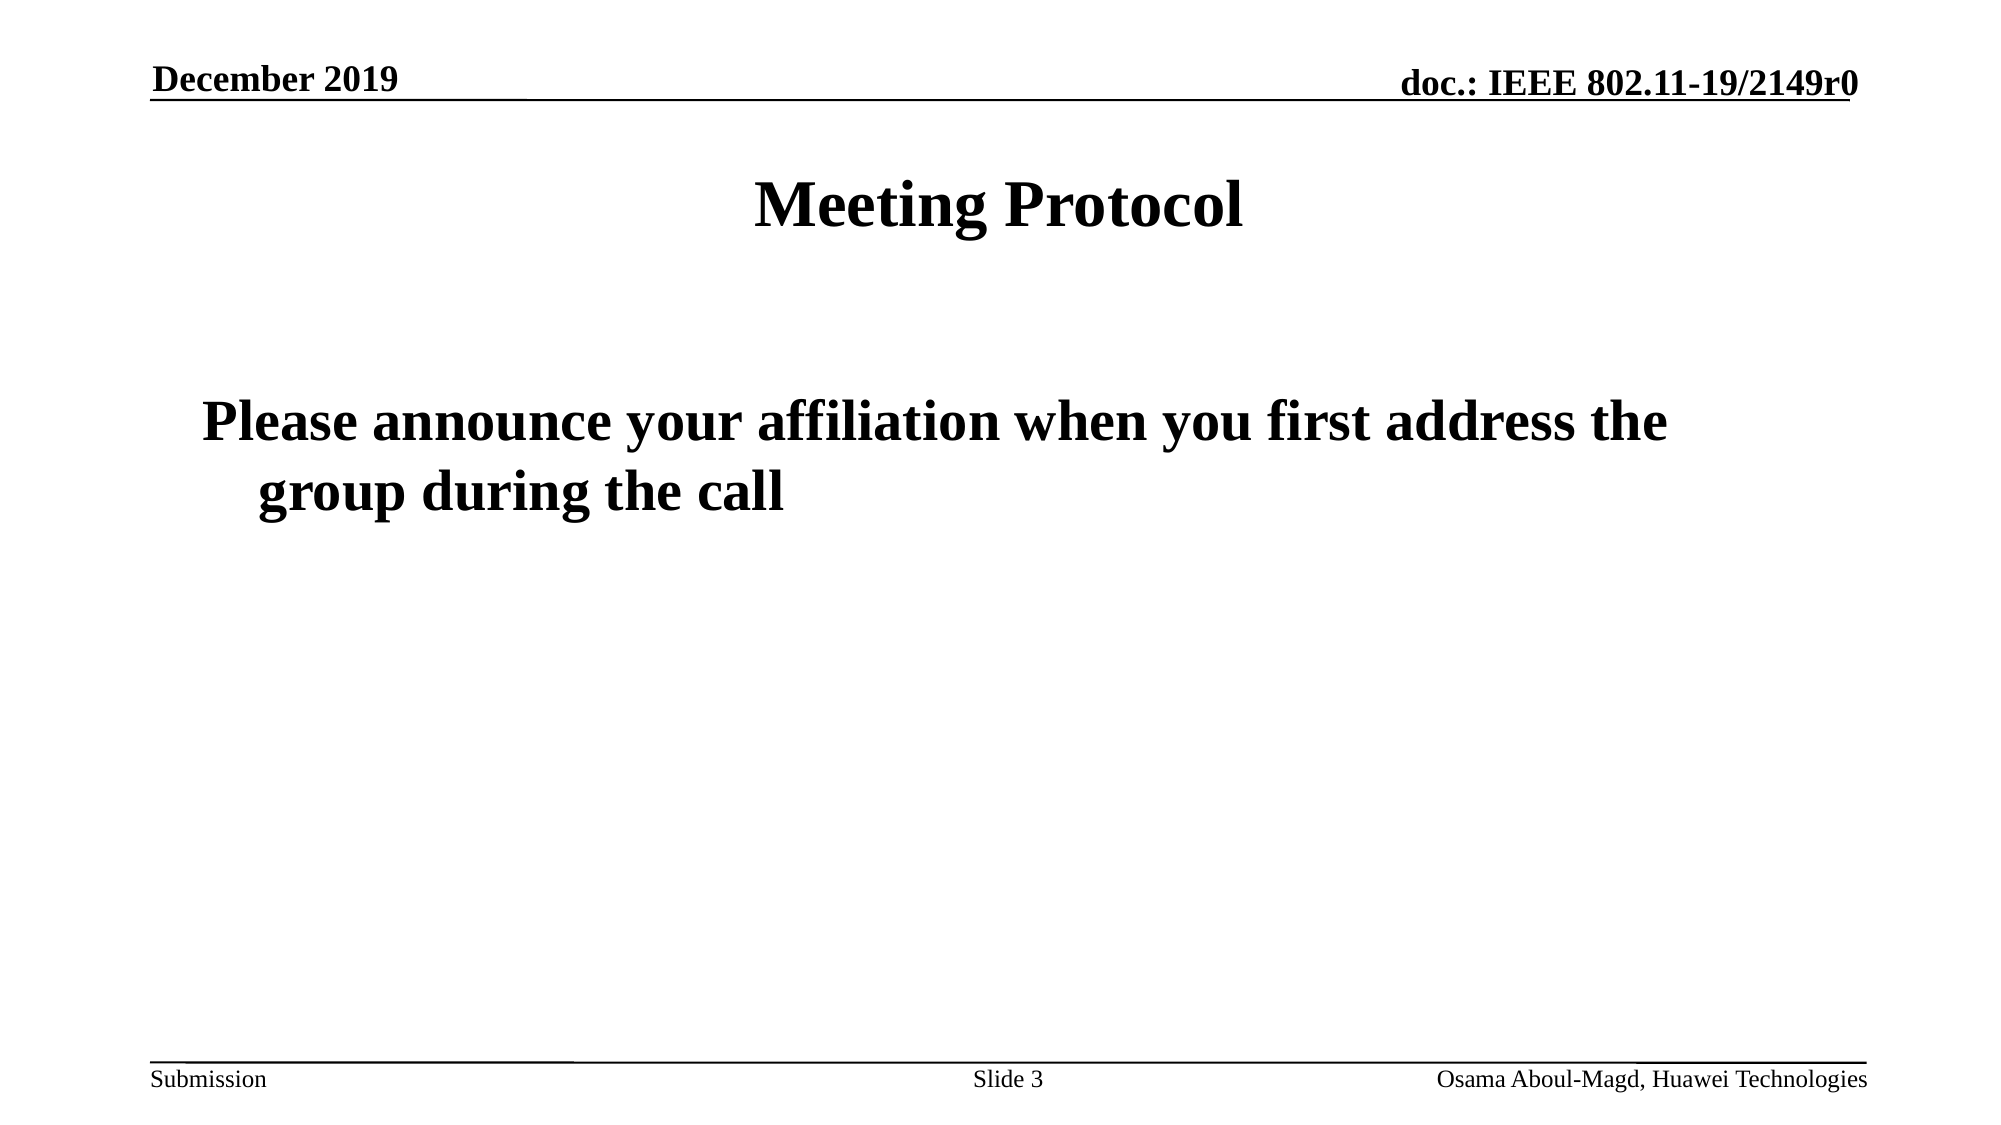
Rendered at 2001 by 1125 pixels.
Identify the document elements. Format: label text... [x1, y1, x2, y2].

slide_number Slide 3 [950, 1061, 1067, 1123]
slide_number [152, 54, 563, 100]
title Meeting Protocol [149, 112, 1850, 288]
list Please announce your affiliation when you first address the group during the call [187, 374, 1813, 513]
footer Osama Aboul-Magd, Huawei Technologies [1171, 1061, 1869, 1093]
